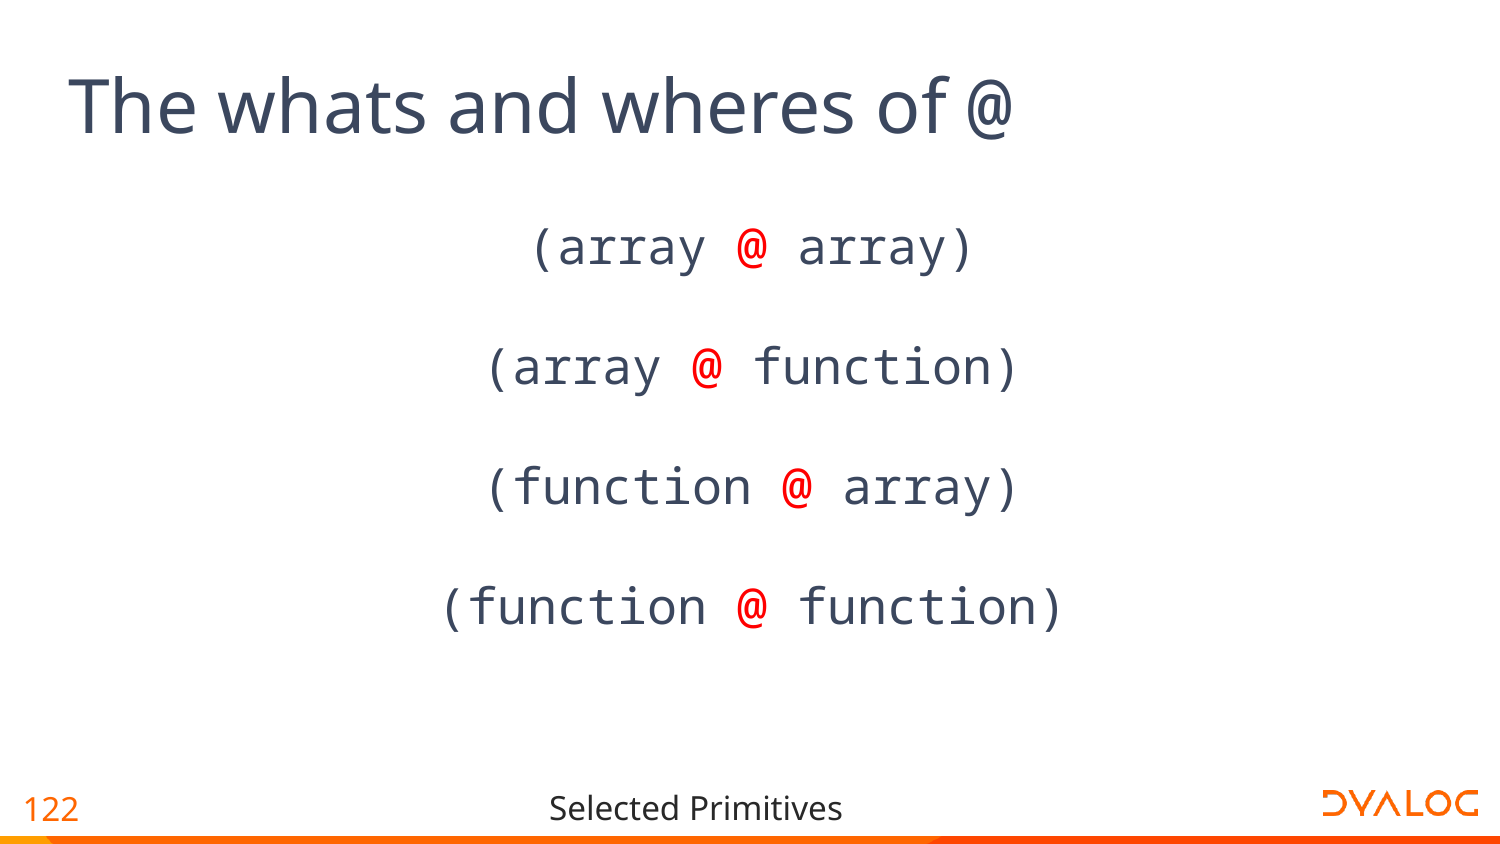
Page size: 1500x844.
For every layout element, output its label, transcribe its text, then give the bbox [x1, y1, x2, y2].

picture [0, 836, 1500, 844]
title The whats and wheres of @ [53, 43, 1453, 157]
picture [1323, 790, 1478, 816]
list (array @ array) (array @ function) (function @ array) (function @ function) [53, 207, 1453, 740]
